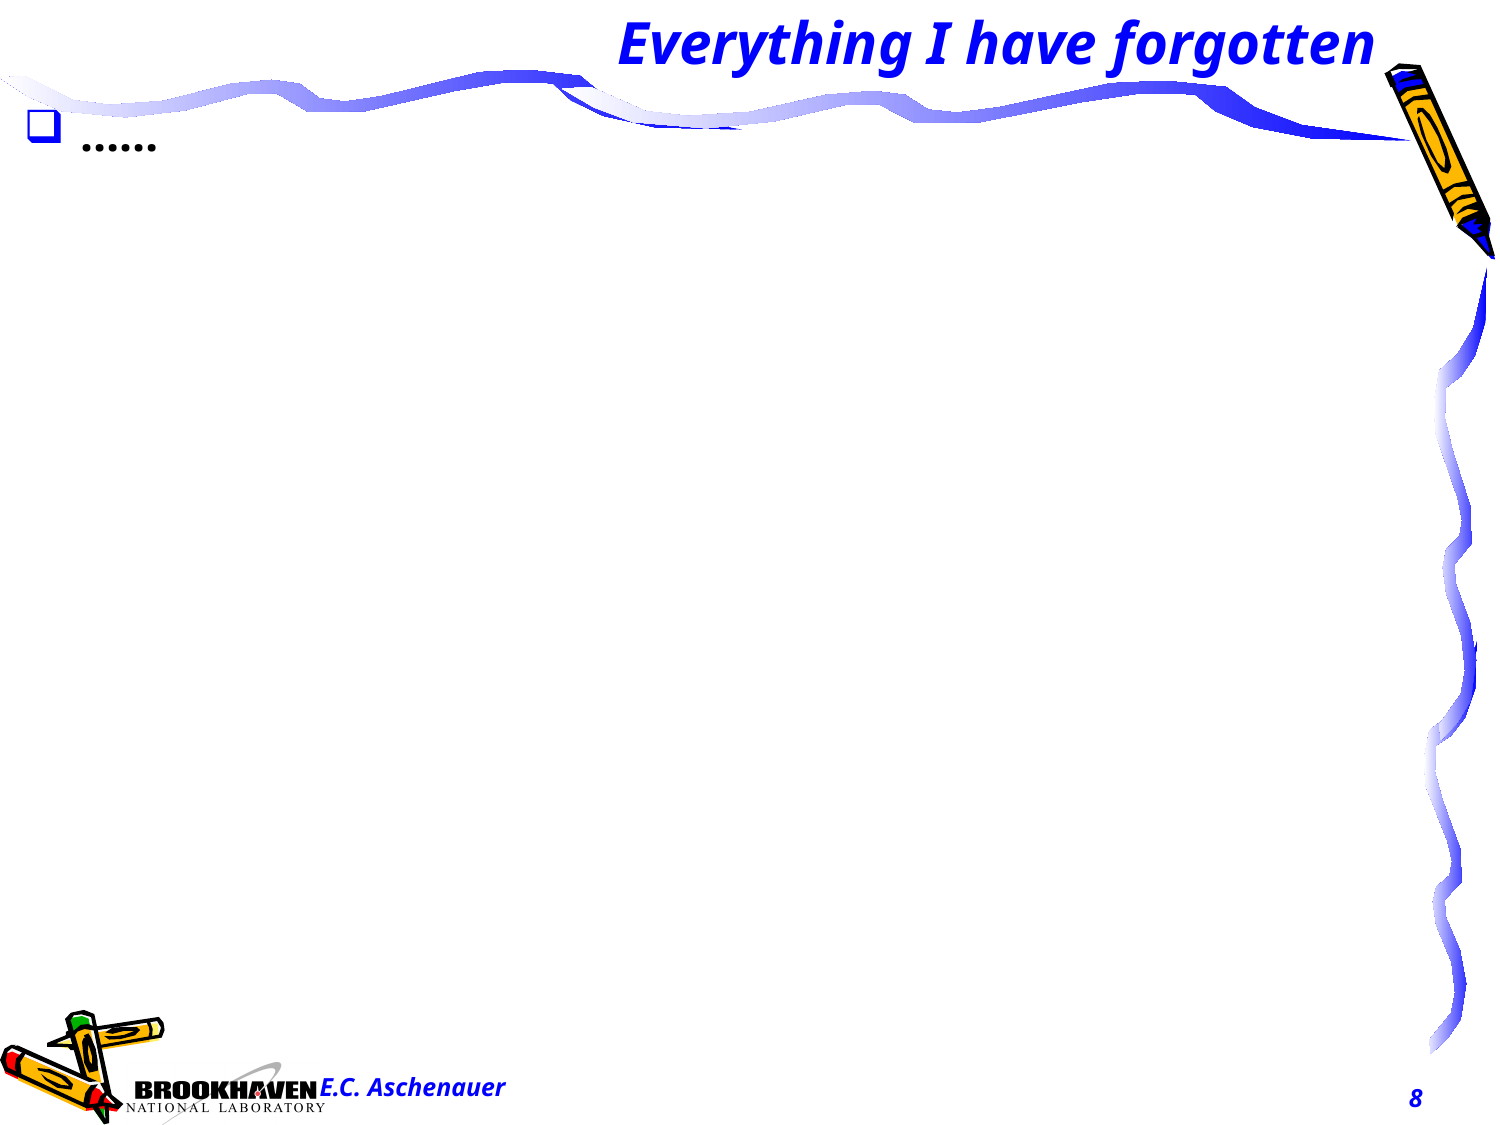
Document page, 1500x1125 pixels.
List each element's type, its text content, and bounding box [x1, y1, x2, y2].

slide_number 8 [1349, 1074, 1438, 1117]
picture [126, 1069, 325, 1125]
title Everything I have forgotten [3, 3, 1392, 84]
slide_number E.C. Aschenauer [284, 1063, 522, 1108]
list …… [8, 97, 1490, 1069]
